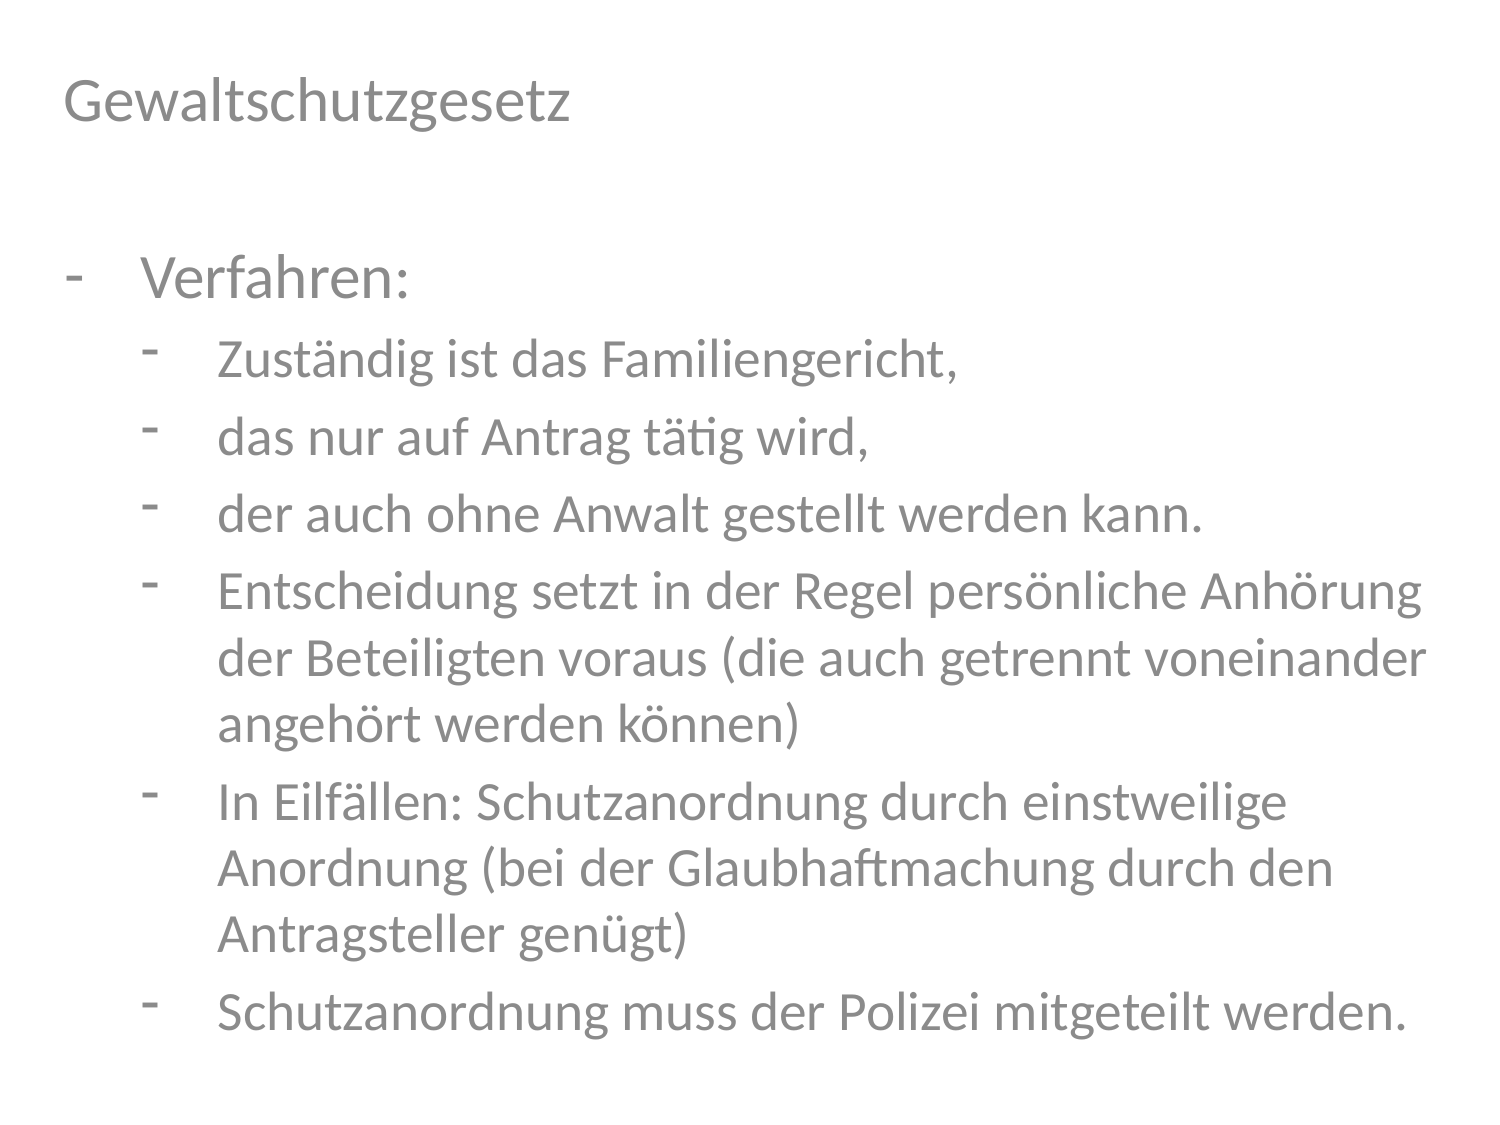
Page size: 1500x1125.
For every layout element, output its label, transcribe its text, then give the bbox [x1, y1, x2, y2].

subtitle Gewaltschutzgesetz Verfahren: Zuständig ist das Familiengericht, das nur auf Antrag tätig wird, der auch ohne Anwalt gestellt werden kann. Entscheidung setzt in der Regel persönliche Anhörung der Beteiligten voraus (die auch getrennt voneinander angehört werden können) In Eilfällen: Schutzanordnung durch einstweilige Anordnung (bei der Glaubhaftmachung durch den Antragsteller genügt) Schutzanordnung muss der Polizei mitgeteilt werden. [48, 50, 1446, 1063]
